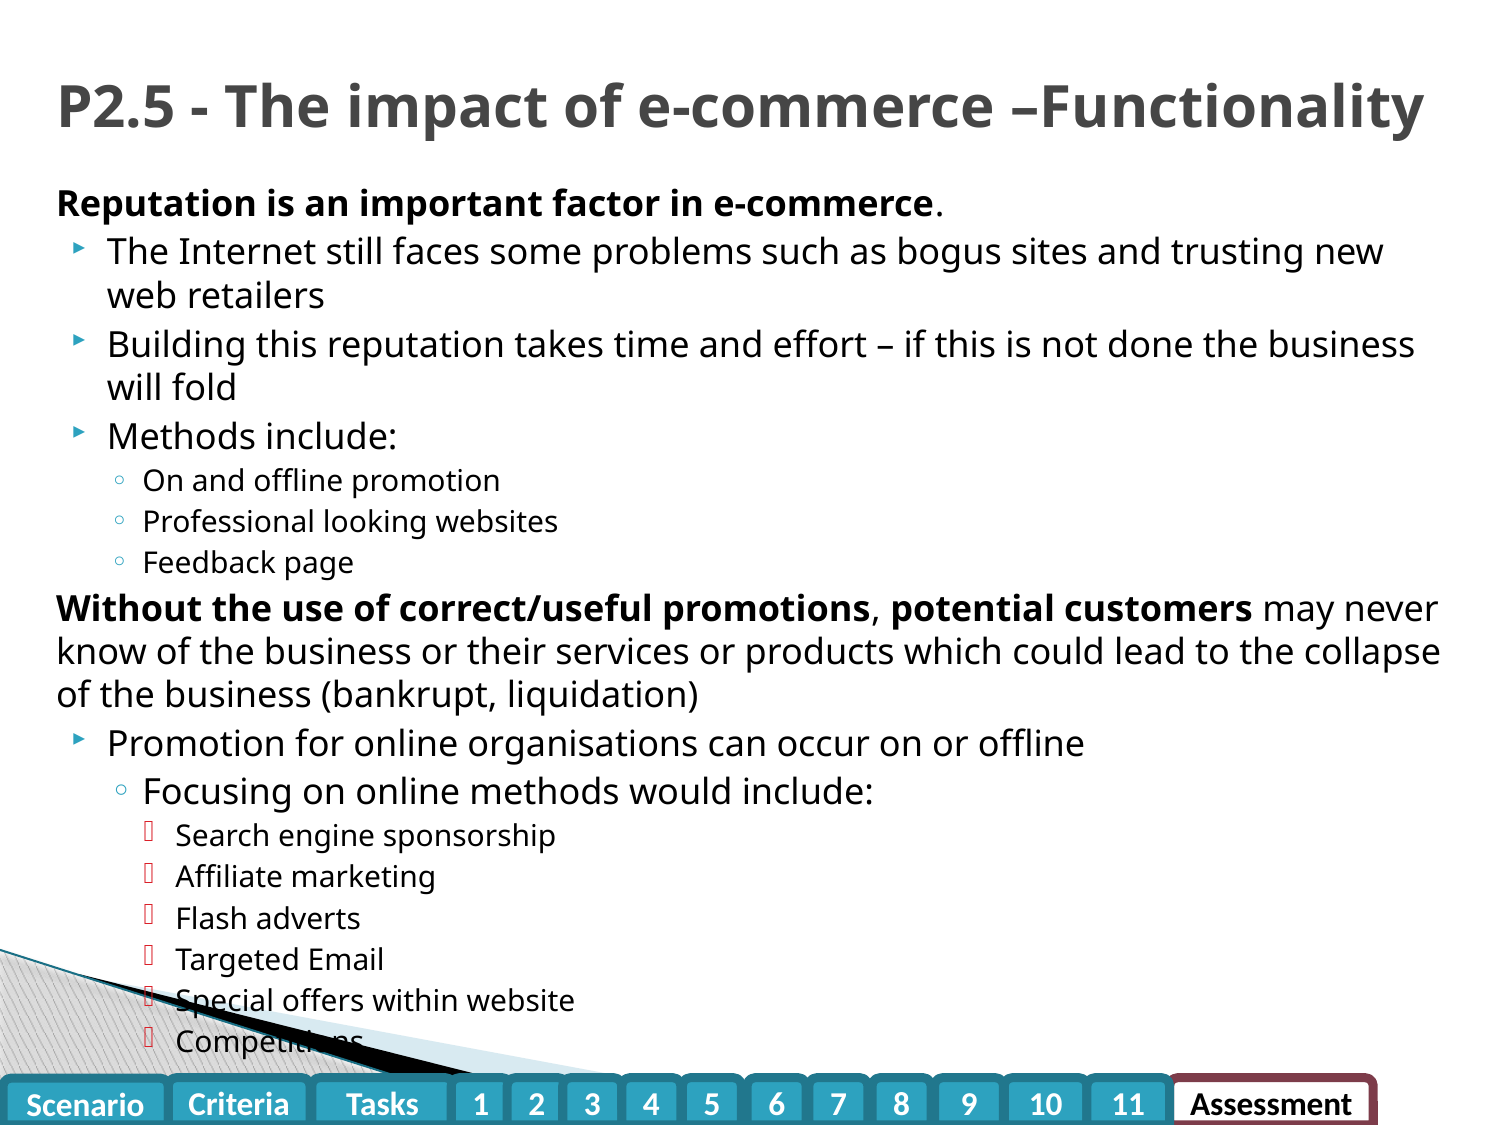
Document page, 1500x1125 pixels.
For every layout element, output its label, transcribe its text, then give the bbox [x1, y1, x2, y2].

text_box P2.5 - The impact of e-commerce –Functionality [41, 35, 1459, 173]
list Reputation is an important factor in e-commerce. The Internet still faces some problems such as bogus sites and trusting new web retailers Building this reputation takes time and effort – if this is not done the business will fold Methods include: On and offline promotion Professional looking websites Feedback page Without the use of correct/useful promotions, potential customers may never know of the business or their services or products which could lead to the collapse of the business (bankrupt, liquidation) Promotion for online organisations can occur on or offline Focusing on online methods would include: Search engine sponsorship Affiliate marketing Flash adverts Targeted Email Special offers within website Competitions [41, 173, 1459, 1067]
